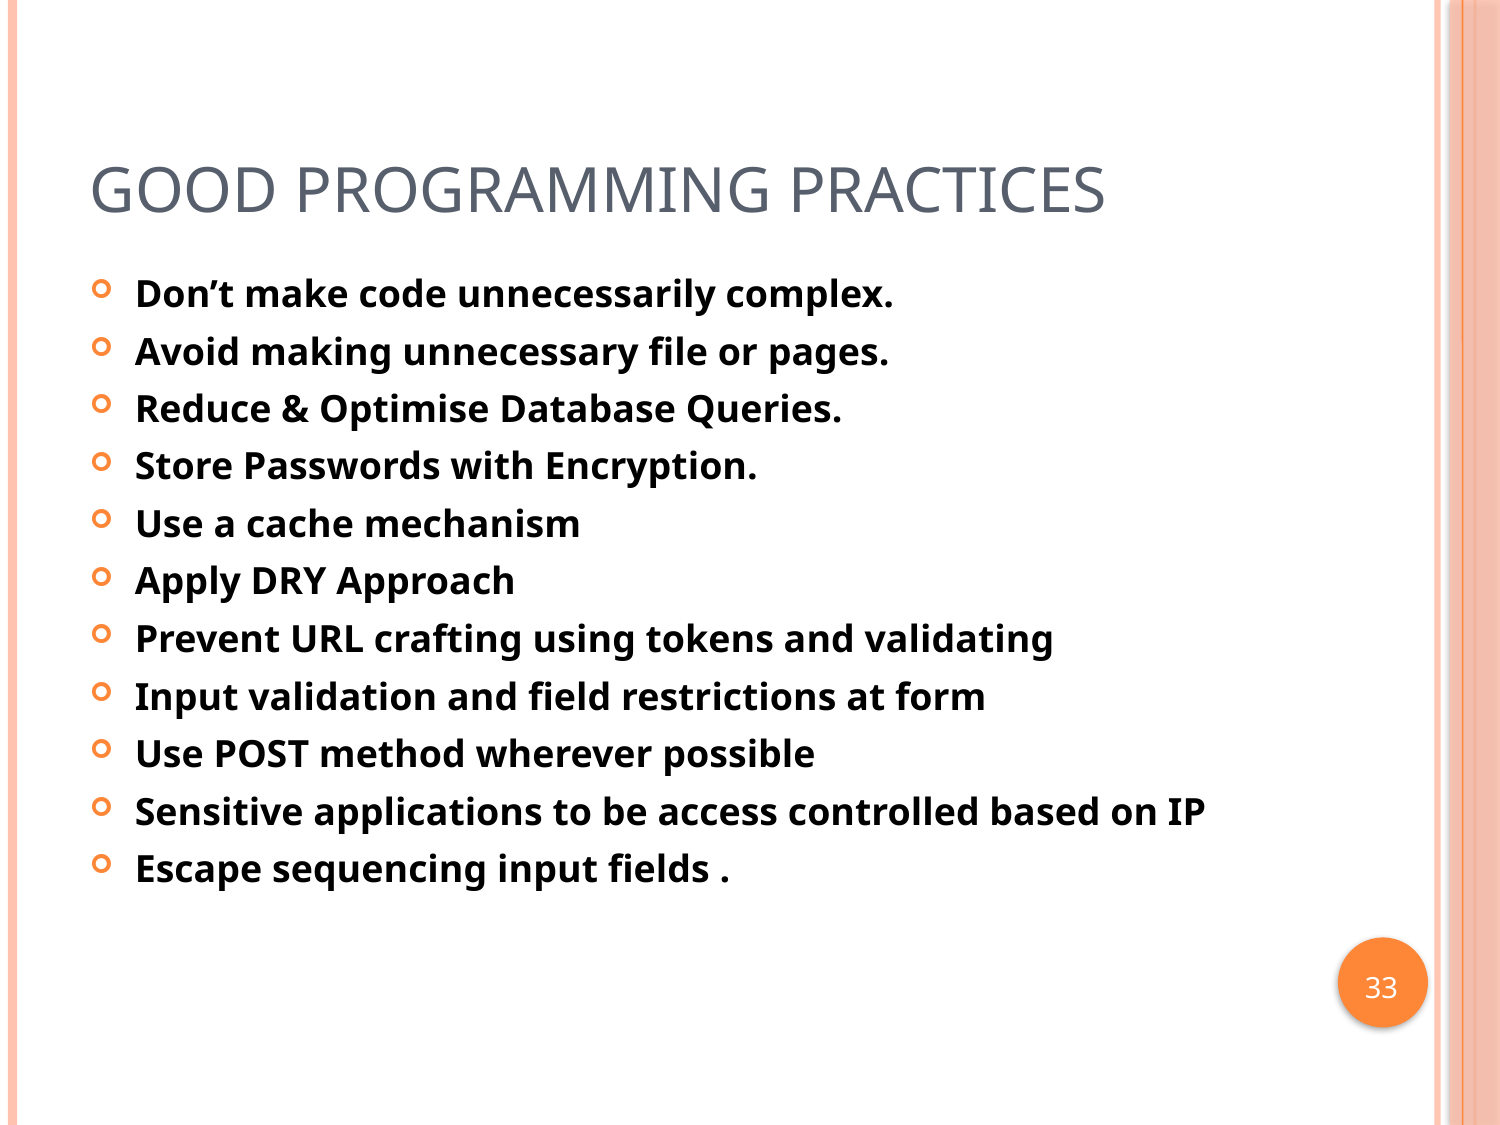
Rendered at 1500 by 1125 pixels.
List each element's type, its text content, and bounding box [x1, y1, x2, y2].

list Don’t make code unnecessarily complex. Avoid making unnecessary file or pages. Reduce & Optimise Database Queries. Store Passwords with Encryption. Use a cache mechanism Apply DRY Approach Prevent URL crafting using tokens and validating Input validation and field restrictions at form Use POST method wherever possible Sensitive applications to be access controlled based on IP Escape sequencing input fields . [75, 262, 1300, 1062]
title Good Programming Practices [75, 45, 1300, 233]
text_box 33 [1349, 962, 1425, 1013]
